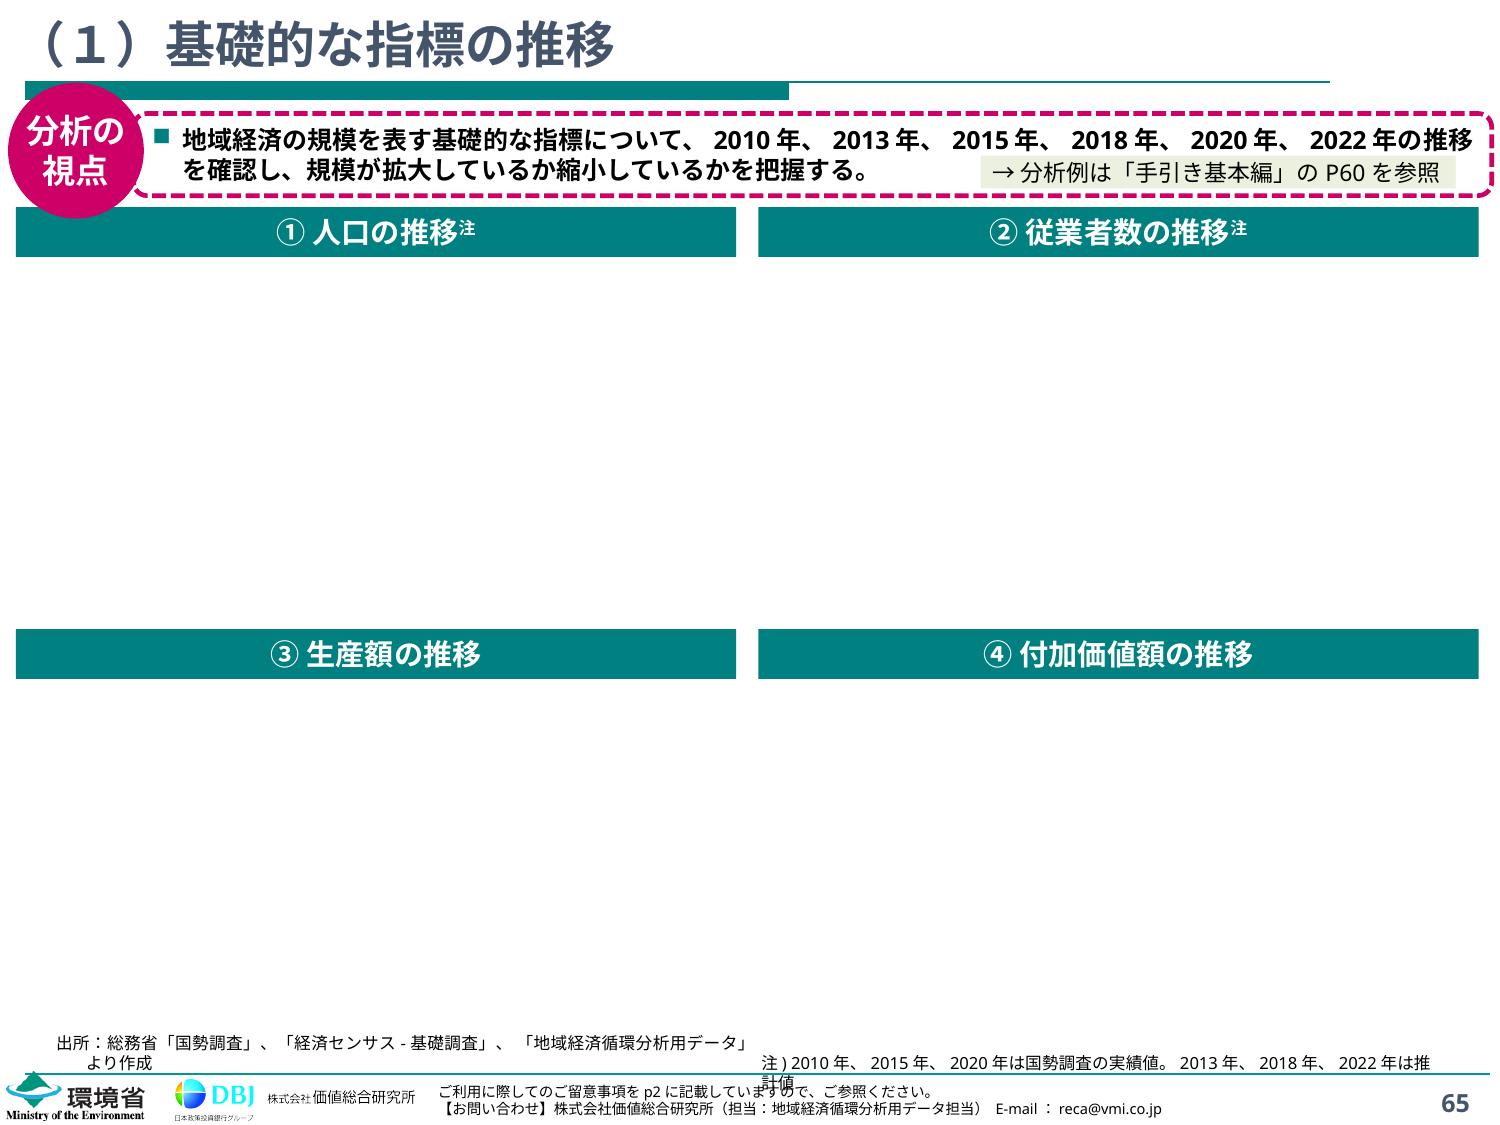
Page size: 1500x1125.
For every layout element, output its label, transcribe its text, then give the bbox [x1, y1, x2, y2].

text_box ①人口の推移注 [15, 207, 737, 257]
text_box 分析の 視点 [8, 82, 144, 219]
text_box ②従業者数の推移注 [758, 207, 1479, 257]
text_box 地域経済の規模を表す基礎的な指標について、2010年、2013年、2015年、2018年、2020年、2022年の推移を確認し、規模が拡大しているか縮小しているかを把握する。 [134, 113, 1492, 196]
picture [2, 1071, 148, 1125]
slide_number 65 [1411, 1079, 1500, 1122]
title （１）基礎的な指標の推移 [0, 0, 1304, 82]
text_box 注) 2010年、2015年、2020年は国勢調査の実績値。2013年、2018年、2022年は推計値 [746, 1045, 1455, 1100]
text_box 出所：総務省「国勢調査」、「経済センサス-基礎調査」、 「地域経済循環分析用データ」より作成 [41, 1025, 770, 1081]
text_box ③生産額の推移 [15, 629, 737, 679]
text_box ④付加価値額の推移 [758, 629, 1479, 679]
text_box →分析例は「手引き基本編」のP60を参照 [980, 155, 1456, 189]
picture [171, 1081, 419, 1125]
